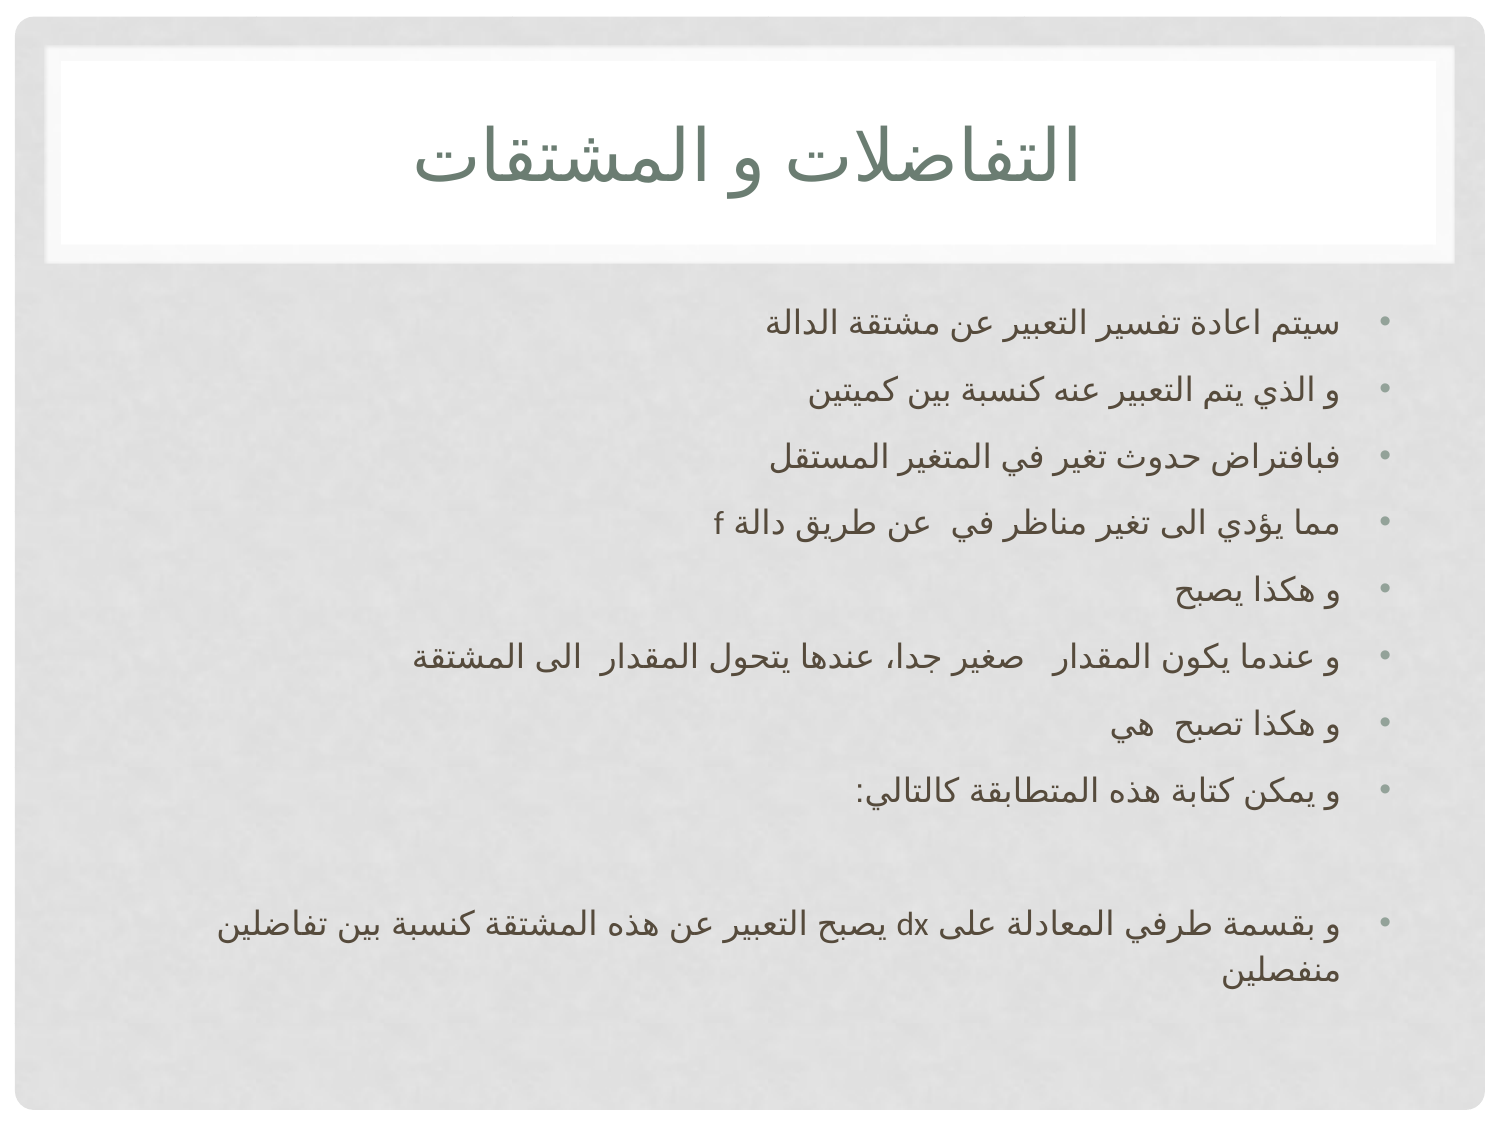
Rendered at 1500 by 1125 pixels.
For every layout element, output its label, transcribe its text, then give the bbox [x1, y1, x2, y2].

title التفاضلات و المشتقات [69, 66, 1425, 238]
